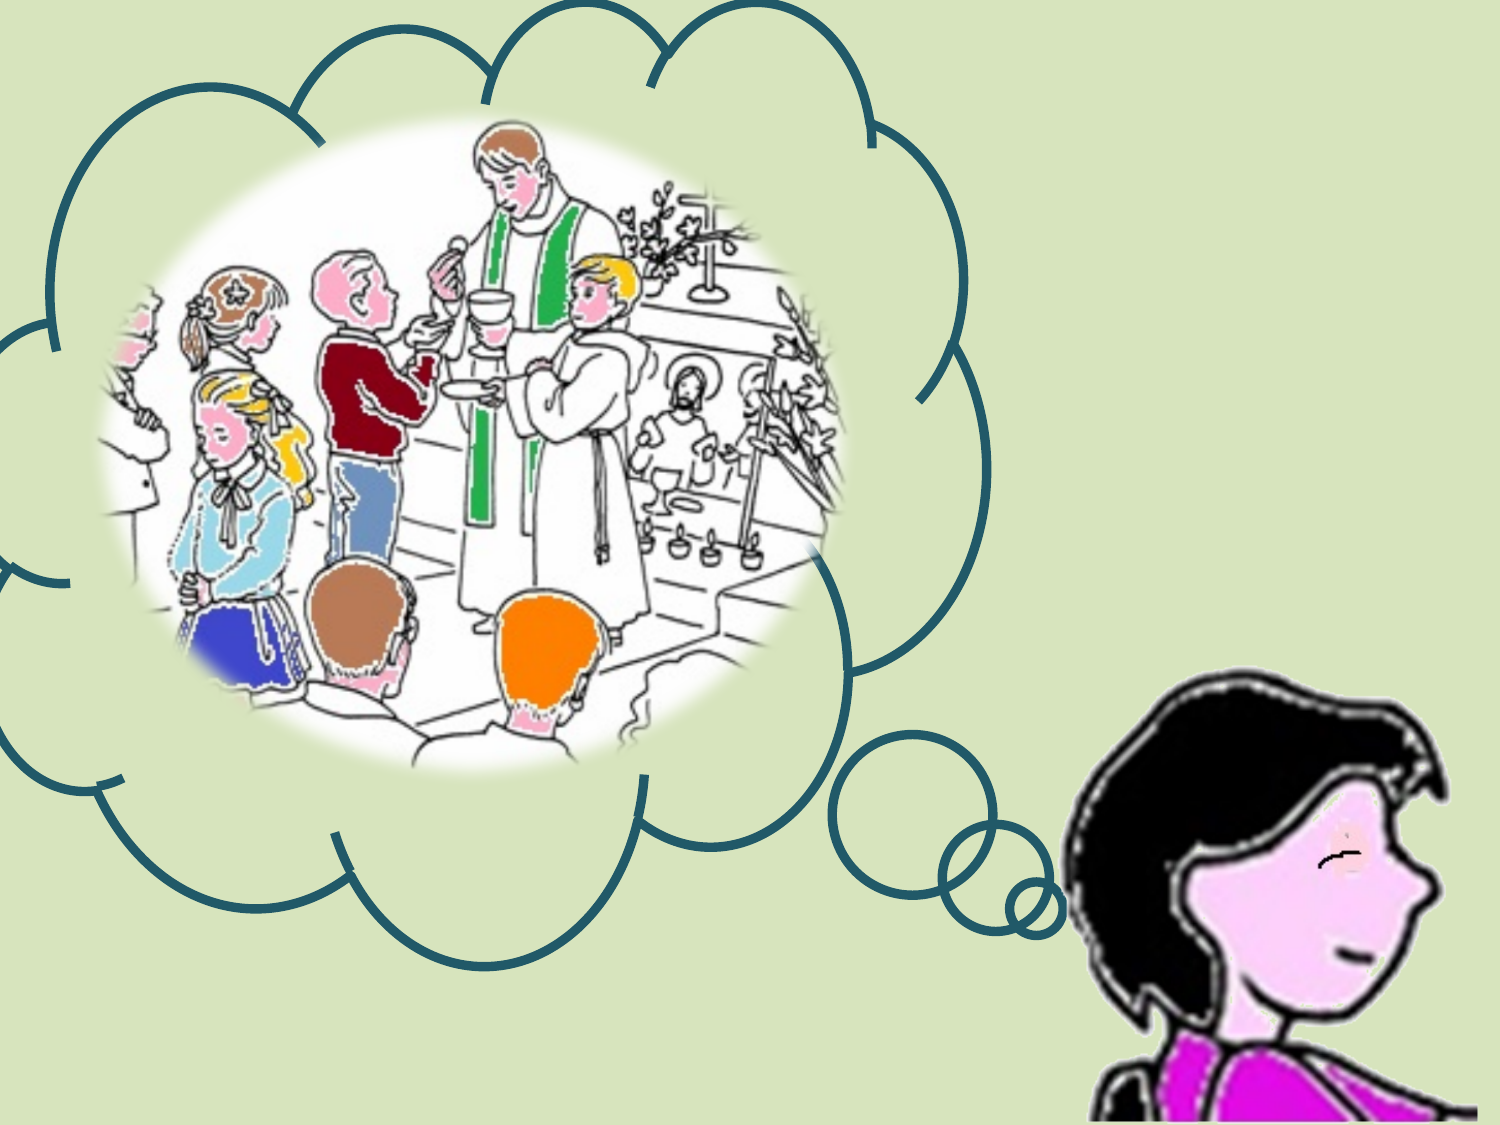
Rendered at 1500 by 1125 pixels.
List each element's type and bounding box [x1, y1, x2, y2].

text_box [296, 0, 989, 672]
picture [1017, 632, 1500, 1125]
text_box [830, 732, 1012, 934]
text_box [97, 798, 809, 969]
text_box [0, 168, 81, 794]
text_box [149, 84, 272, 100]
picture [85, 101, 860, 789]
